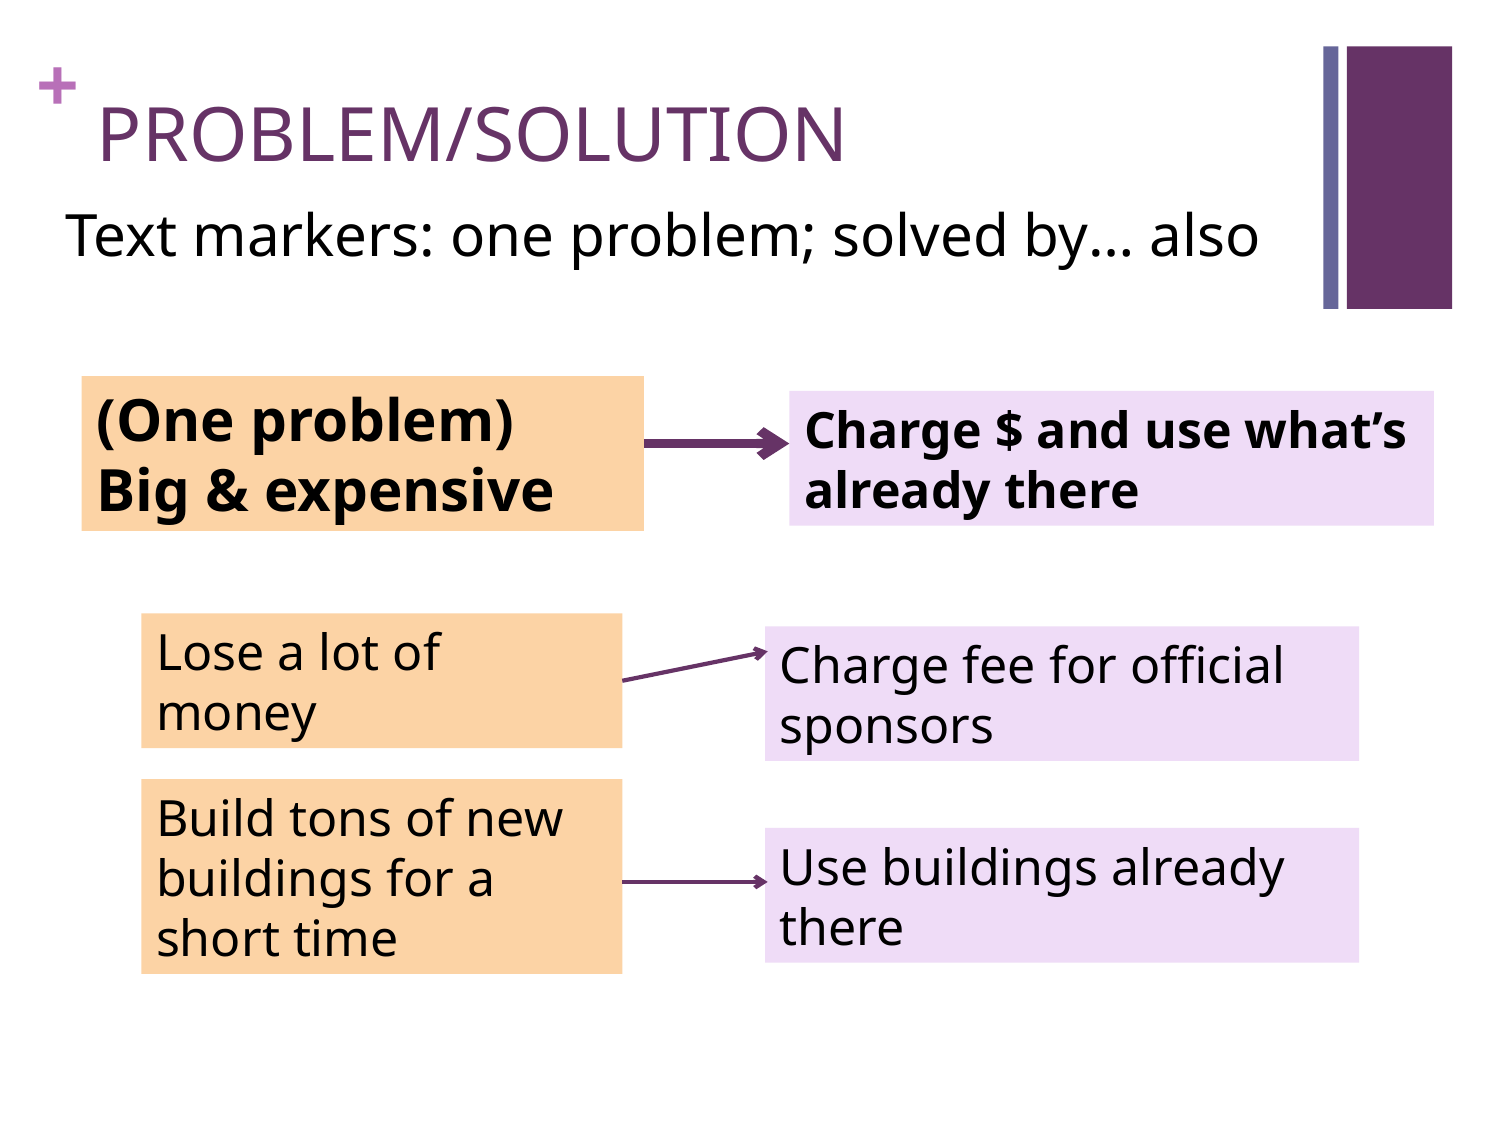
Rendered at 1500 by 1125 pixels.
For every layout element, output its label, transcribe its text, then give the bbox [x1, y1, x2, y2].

text_box Lose a lot of money [141, 613, 623, 749]
text_box Use buildings already there [765, 827, 1360, 963]
text_box Charge fee for official sponsors [765, 626, 1360, 761]
text_box Charge $ and use what’s already there [789, 390, 1434, 526]
text_box Build tons of new buildings for a short time [141, 779, 623, 974]
title PROBLEM/SOLUTION [81, 79, 1322, 263]
text_box (One problem) Big & expensive [81, 376, 644, 531]
text_box Text markers: one problem; solved by… also [51, 190, 1276, 275]
